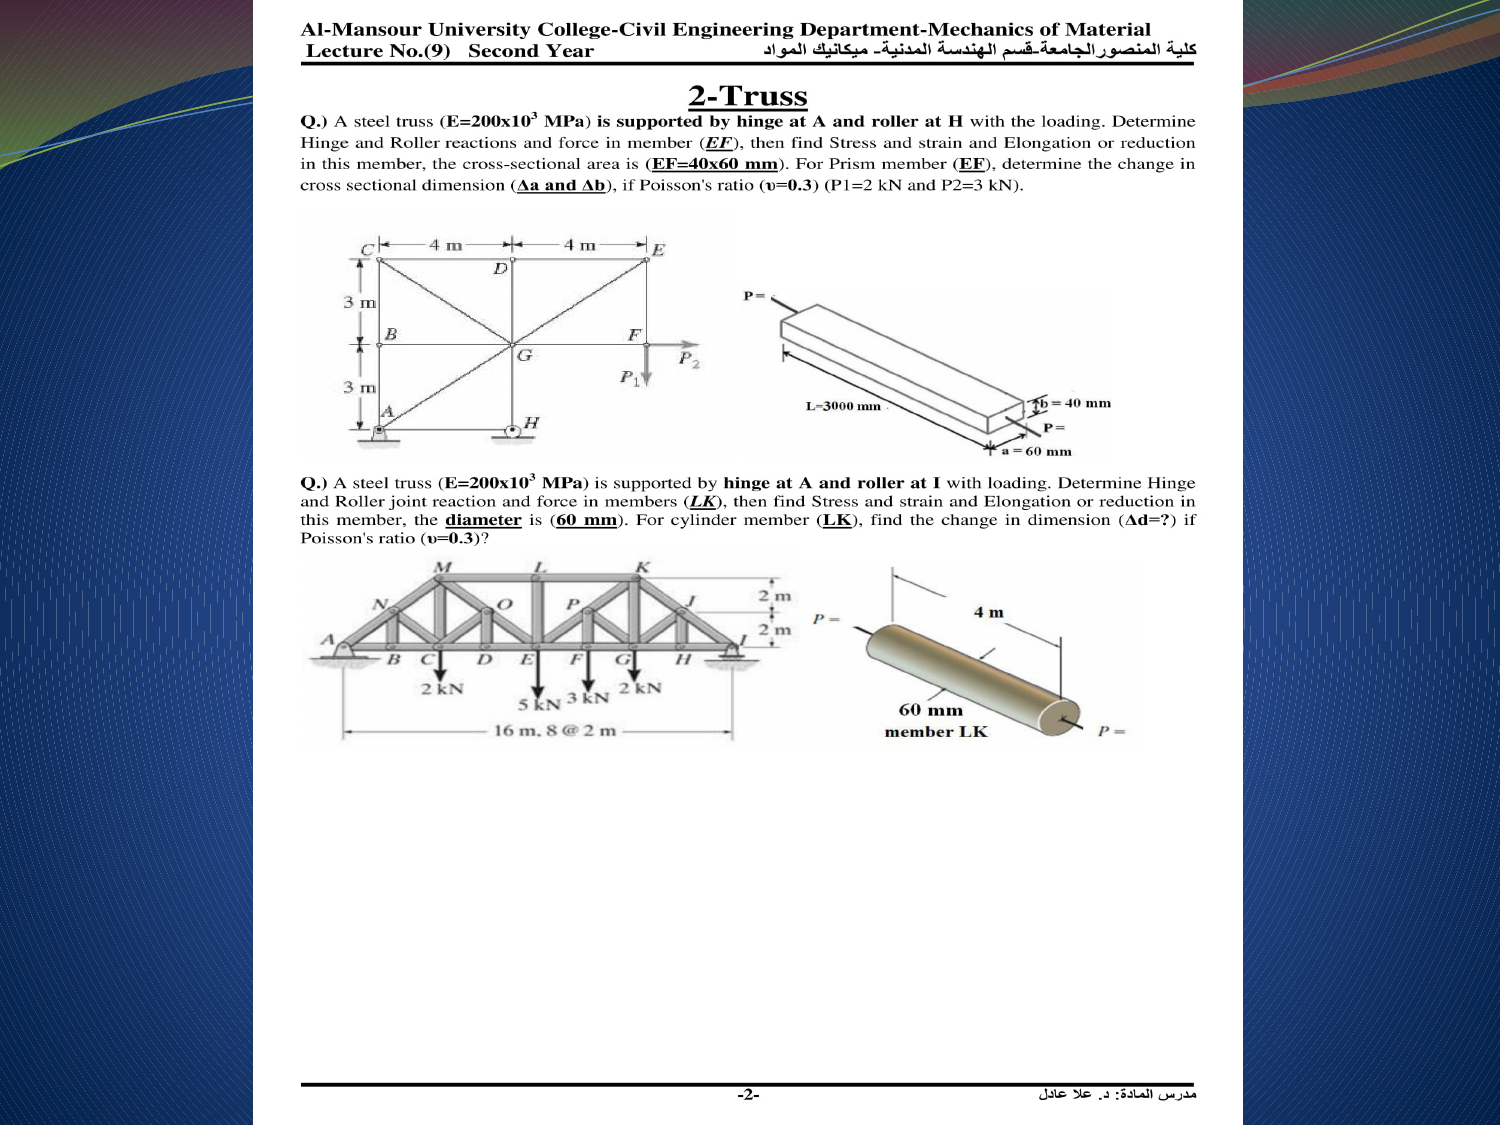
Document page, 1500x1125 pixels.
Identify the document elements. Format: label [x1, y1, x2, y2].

picture [253, 0, 1243, 1125]
